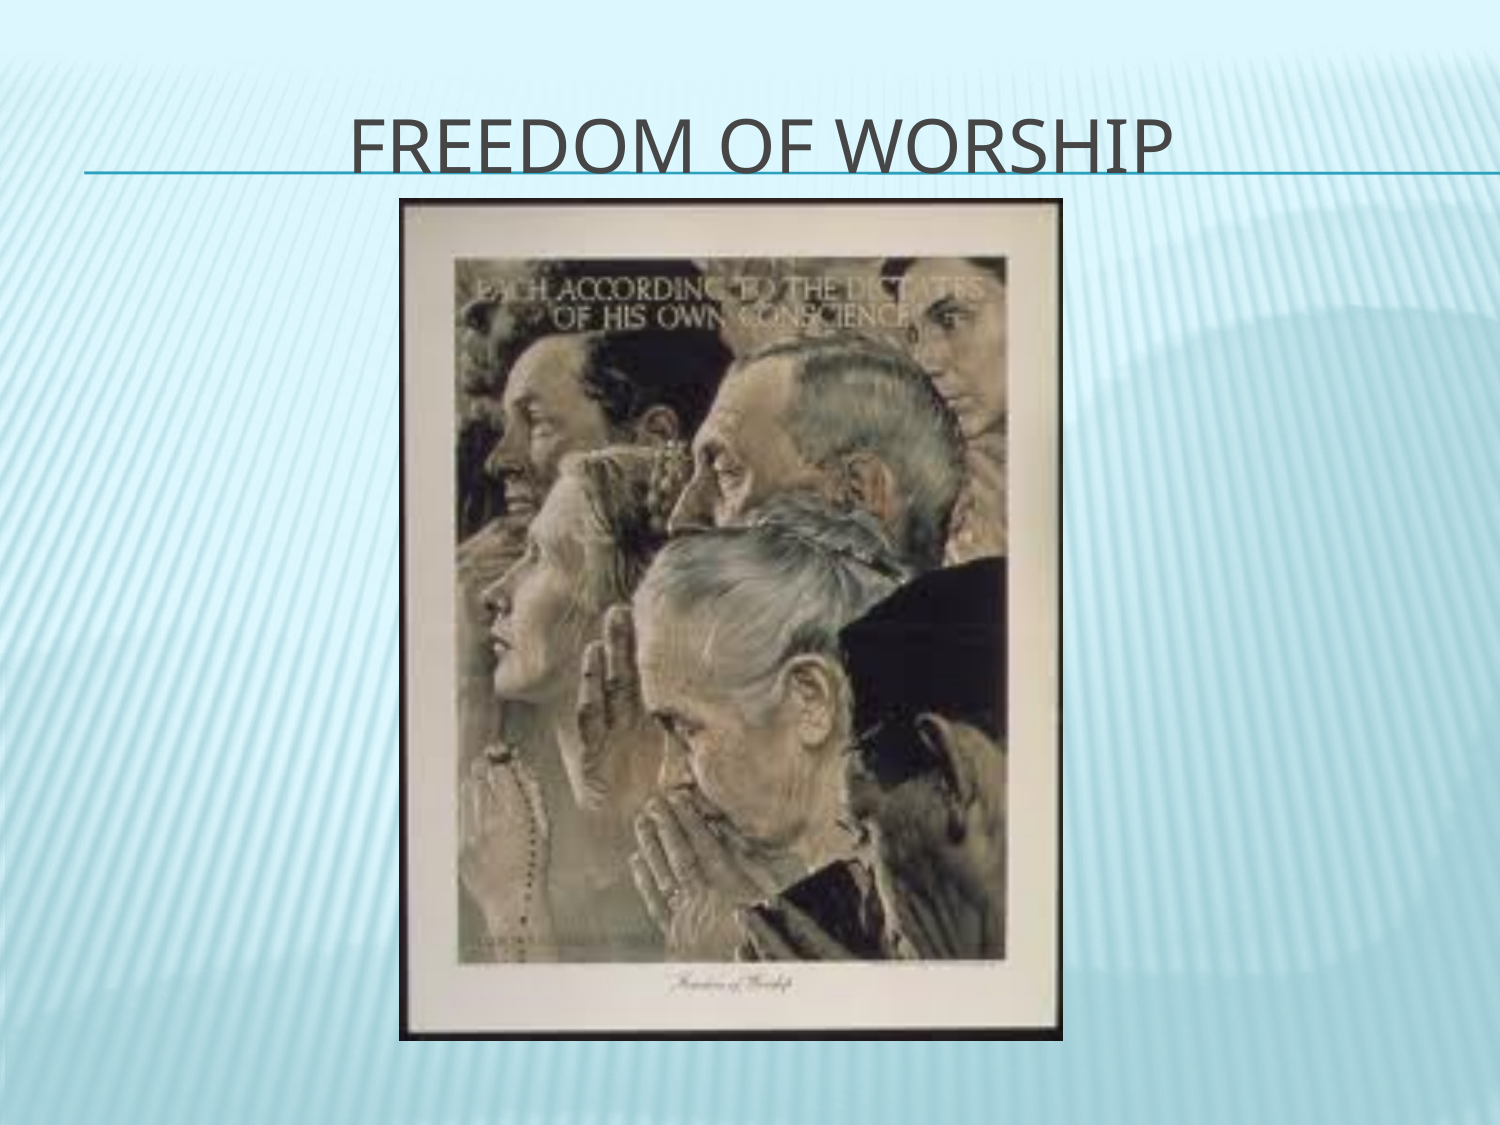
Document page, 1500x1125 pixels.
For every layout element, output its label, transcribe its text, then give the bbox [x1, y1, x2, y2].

picture [399, 197, 1063, 1042]
title Freedom of worship [49, 75, 1475, 213]
